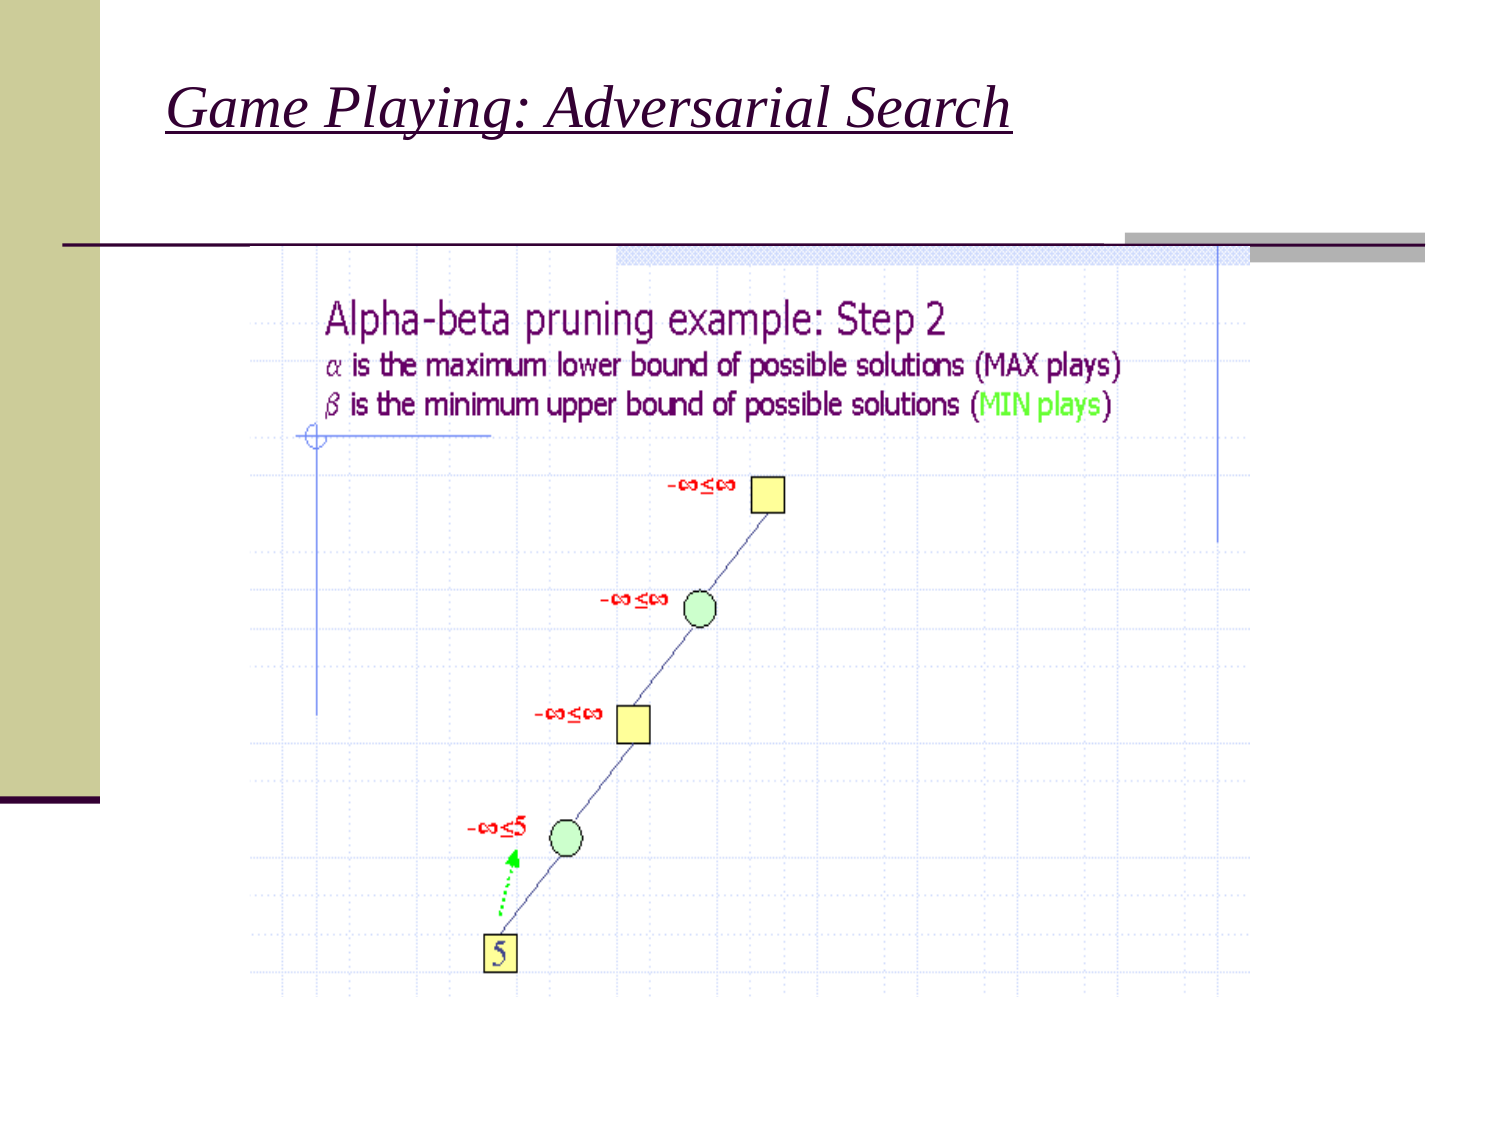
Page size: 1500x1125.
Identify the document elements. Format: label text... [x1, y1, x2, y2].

title Game Playing: Adversarial Search [149, 45, 1426, 162]
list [249, 245, 1251, 997]
